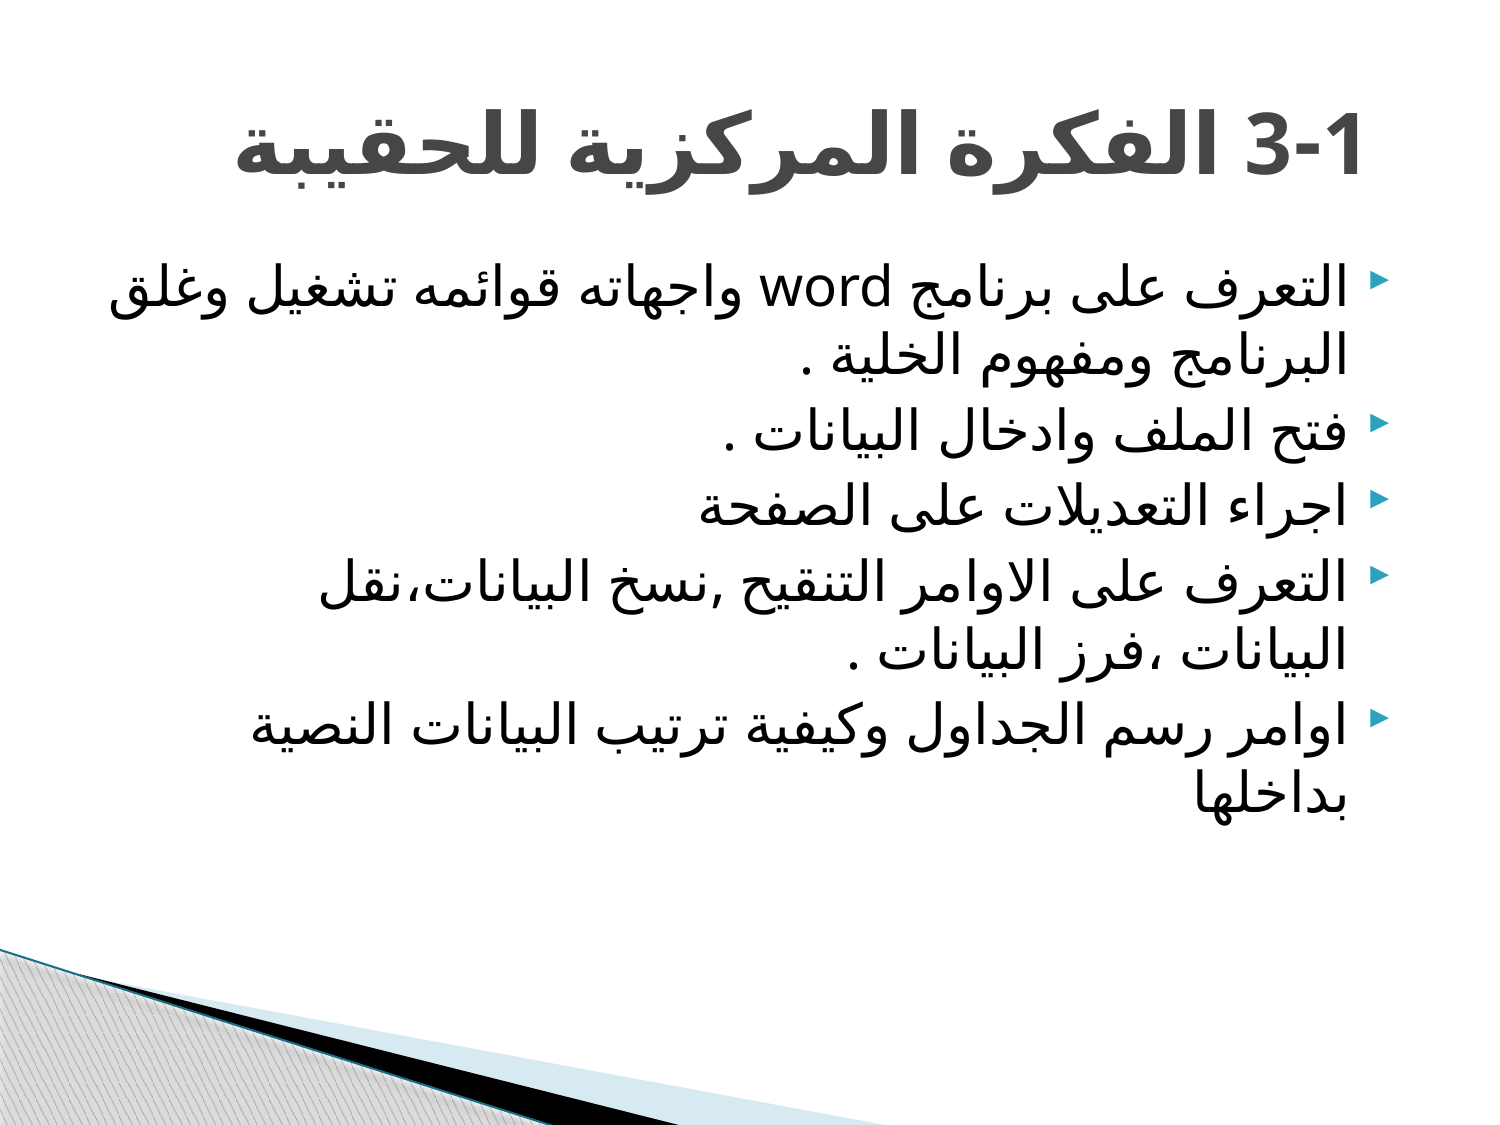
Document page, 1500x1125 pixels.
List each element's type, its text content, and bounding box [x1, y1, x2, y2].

list التعرف على برنامج word واجهاته قوائمه تشغيل وغلق البرنامج ومفهوم الخلية . فتح الملف وادخال البيانات . اجراء التعديلات على الصفحة التعرف على الاوامر التنقيح ,نسخ البيانات،نقل البيانات ،فرز البيانات . اوامر رسم الجداول وكيفية ترتيب البيانات النصية بداخلها [75, 243, 1425, 986]
title 3-1 الفكرة المركزية للحقيبة [82, 46, 1432, 235]
